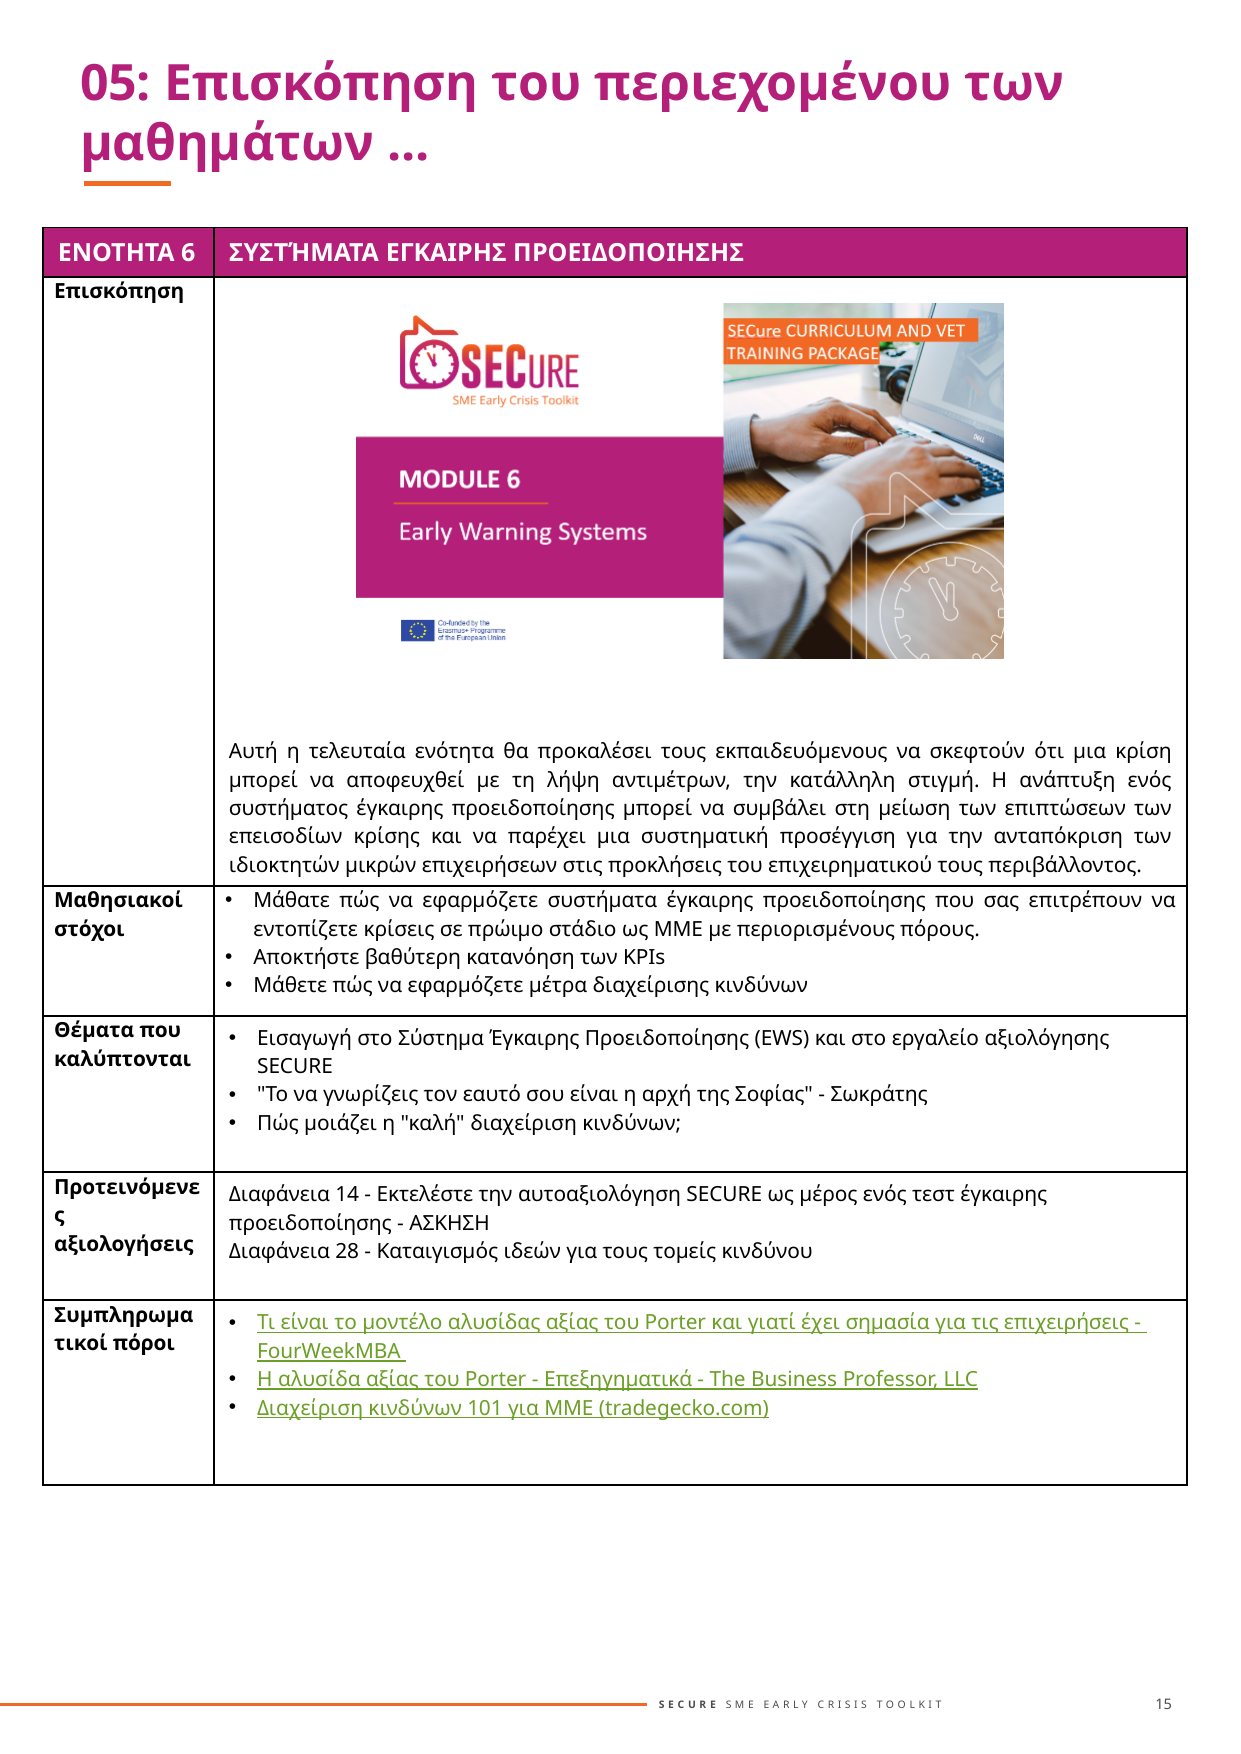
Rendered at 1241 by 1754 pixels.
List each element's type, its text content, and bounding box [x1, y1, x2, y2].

table_cell Μαθησιακοί στόχοι [44, 887, 213, 1015]
table_cell Επισκόπηση [44, 278, 213, 885]
table_cell Τι είναι το μοντέλο αλυσίδας αξίας του Porter και γιατί έχει σημασία για τις επιχειρήσεις - FourWeekMBA Η αλυσίδα αξίας του Porter - Επεξηγηματικά - The Business Professor, LLC Διαχείριση κινδύνων 101 για ΜΜΕ (tradegecko.com) [215, 1301, 1186, 1484]
table_cell Αυτή η τελευταία ενότητα θα προκαλέσει τους εκπαιδευόμενους να σκεφτούν ότι μια κρίση μπορεί να αποφευχθεί με τη λήψη αντιμέτρων, την κατάλληλη στιγμή. Η ανάπτυξη ενός συστήματος έγκαιρης προειδοποίησης μπορεί να συμβάλει στη μείωση των επιπτώσεων των επεισοδίων κρίσης και να παρέχει μια συστηματική προσέγγιση για την ανταπόκριση των ιδιοκτητών μικρών επιχειρήσεων στις προκλήσεις του επιχειρηματικού τους περιβάλλοντος. [215, 278, 1186, 885]
table_cell Εισαγωγή στο Σύστημα Έγκαιρης Προειδοποίησης (EWS) και στο εργαλείο αξιολόγησης SECURE "Το να γνωρίζεις τον εαυτό σου είναι η αρχή της Σοφίας" - Σωκράτης Πώς μοιάζει η "καλή" διαχείριση κινδύνων; [215, 1017, 1186, 1171]
table_cell Συμπληρωματικοί πόροι [44, 1301, 213, 1484]
slide_number 15 [1024, 1666, 1187, 1743]
table_cell Προτεινόμενες αξιολογήσεις [44, 1173, 213, 1299]
picture [356, 303, 1004, 660]
table_cell Διαφάνεια 14 - Εκτελέστε την αυτοαξιολόγηση SECURE ως μέρος ενός τεστ έγκαιρης προειδοποίησης - ΑΣΚΗΣΗ Διαφάνεια 28 - Καταιγισμός ιδεών για τους τομείς κινδύνου [215, 1173, 1186, 1299]
table_header ΣΥΣΤΉΜΑΤΑ ΕΓΚΑΙΡΗΣ ΠΡΟΕΙΔΟΠΟΙΗΣΗΣ [215, 228, 1186, 276]
table_cell Μάθατε πώς να εφαρμόζετε συστήματα έγκαιρης προειδοποίησης που σας επιτρέπουν να εντοπίζετε κρίσεις σε πρώιμο στάδιο ως ΜΜΕ με περιορισμένους πόρους. Αποκτήστε βαθύτερη κατανόηση των KPIs Μάθετε πώς να εφαρμόζετε μέτρα διαχείρισης κινδύνων [215, 887, 1186, 1015]
table_header ΕΝΟΤΗΤΑ 6 [44, 228, 213, 276]
table_cell Θέματα που καλύπτονται [44, 1017, 213, 1171]
list 05: Επισκόπηση του περιεχομένου των μαθημάτων ... [64, 43, 1165, 166]
